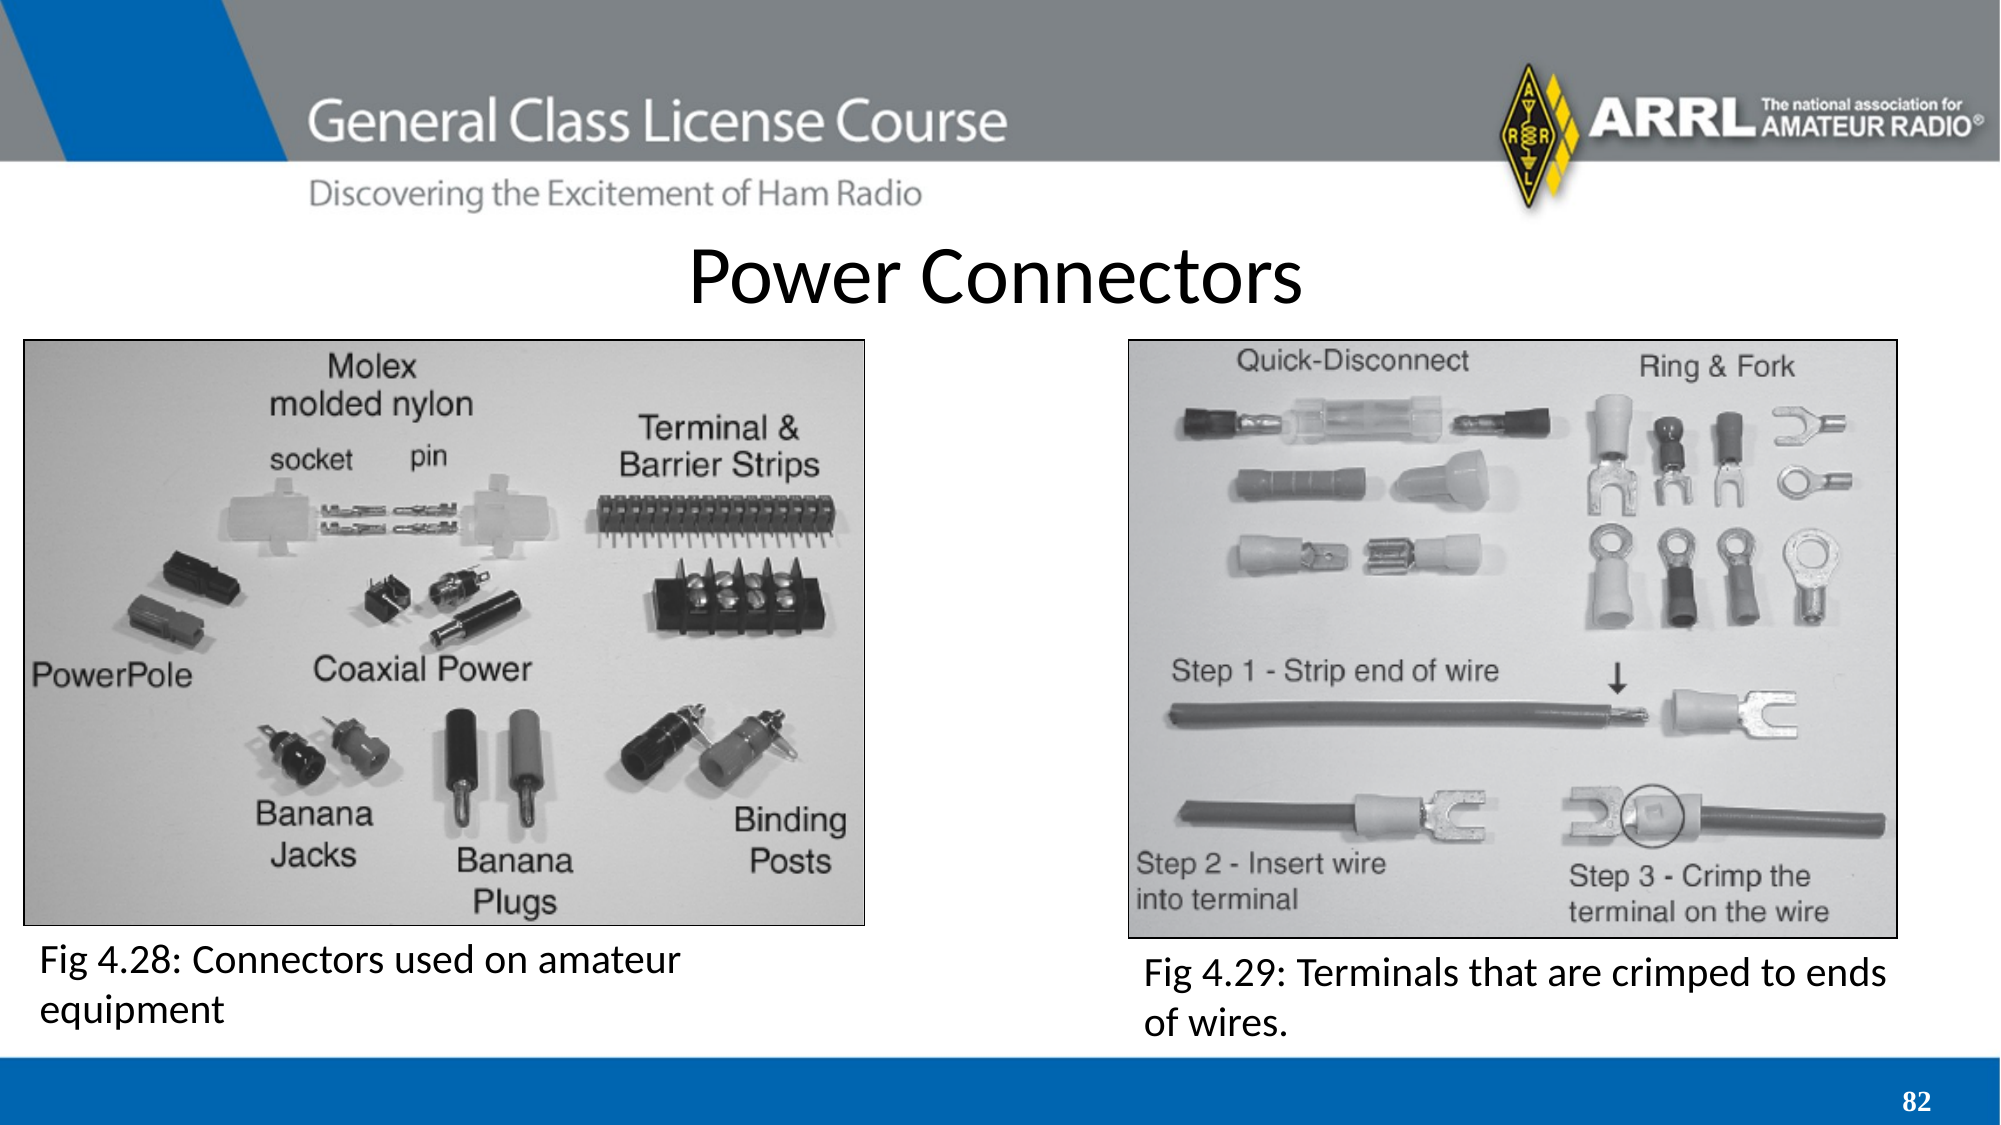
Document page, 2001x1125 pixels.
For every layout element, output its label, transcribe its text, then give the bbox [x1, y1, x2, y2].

title Power Connectors [96, 212, 1897, 356]
picture [0, 0, 2001, 1125]
text_box Fig 4.28: Connectors used on amateur equipment [24, 933, 864, 1040]
text_box Fig 4.29: Terminals that are crimped to ends of wires. [1129, 937, 1930, 1052]
